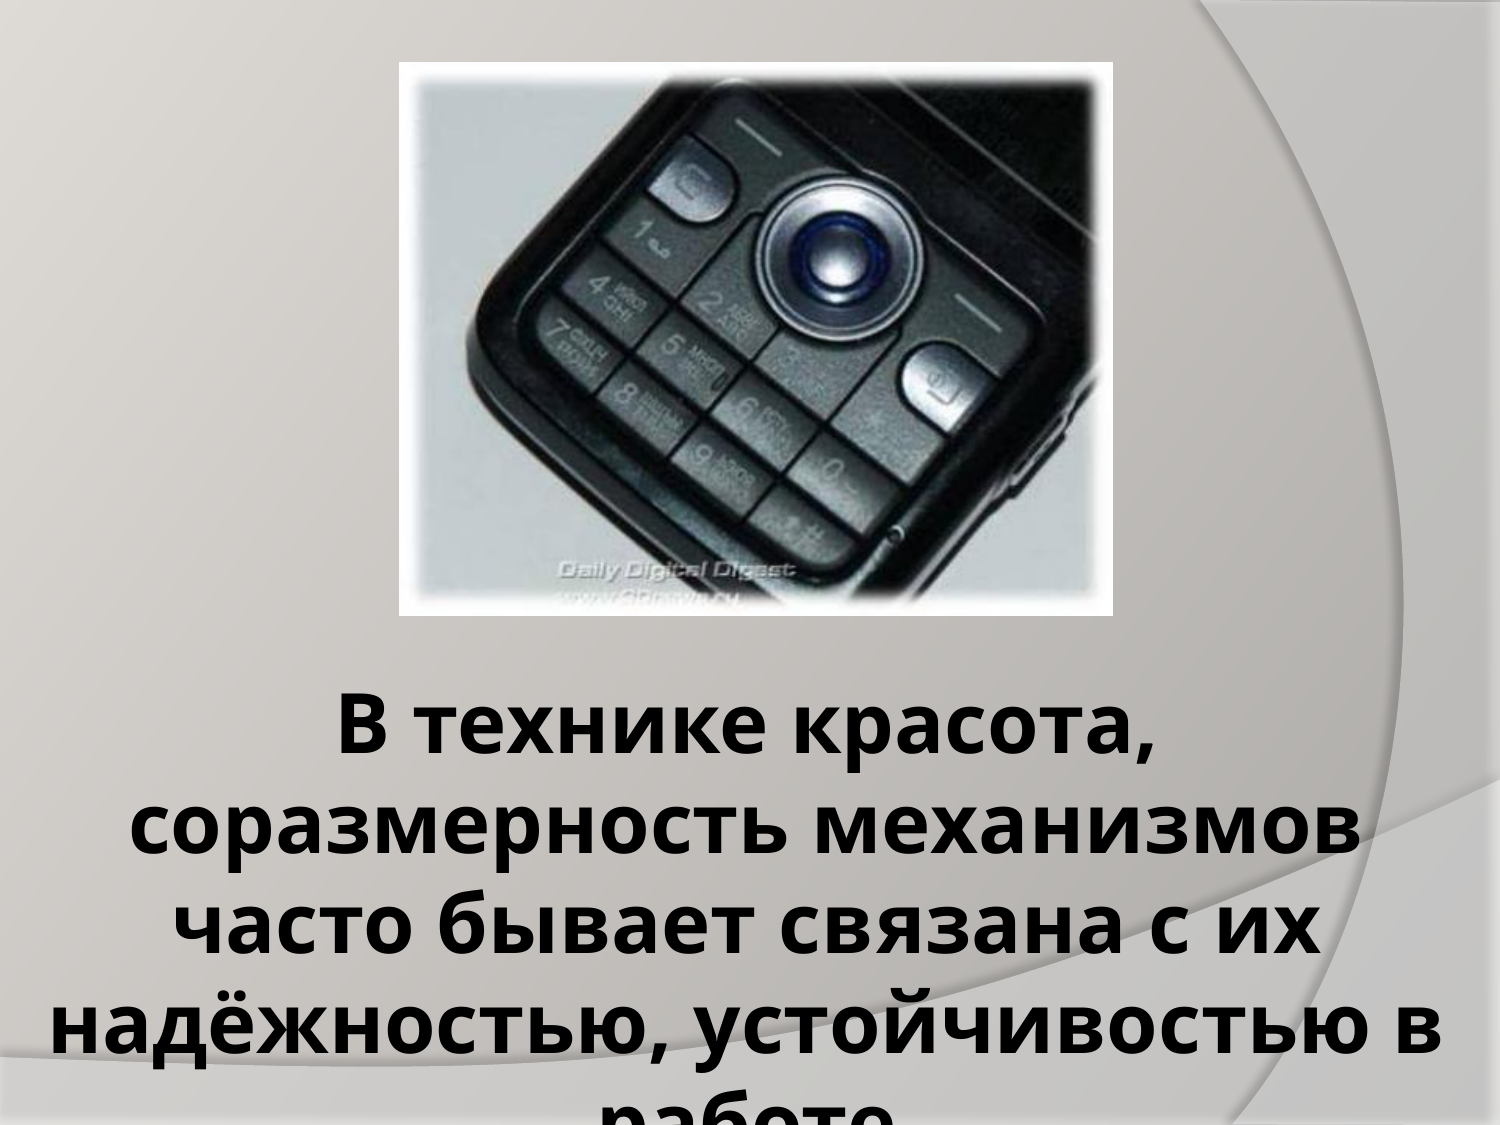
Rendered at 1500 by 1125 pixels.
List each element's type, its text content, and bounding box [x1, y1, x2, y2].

text_box В технике красота, соразмерность механизмов часто бывает связана с их надёжностью, устойчивостью в работе [0, 662, 1500, 1125]
picture [399, 62, 1113, 616]
